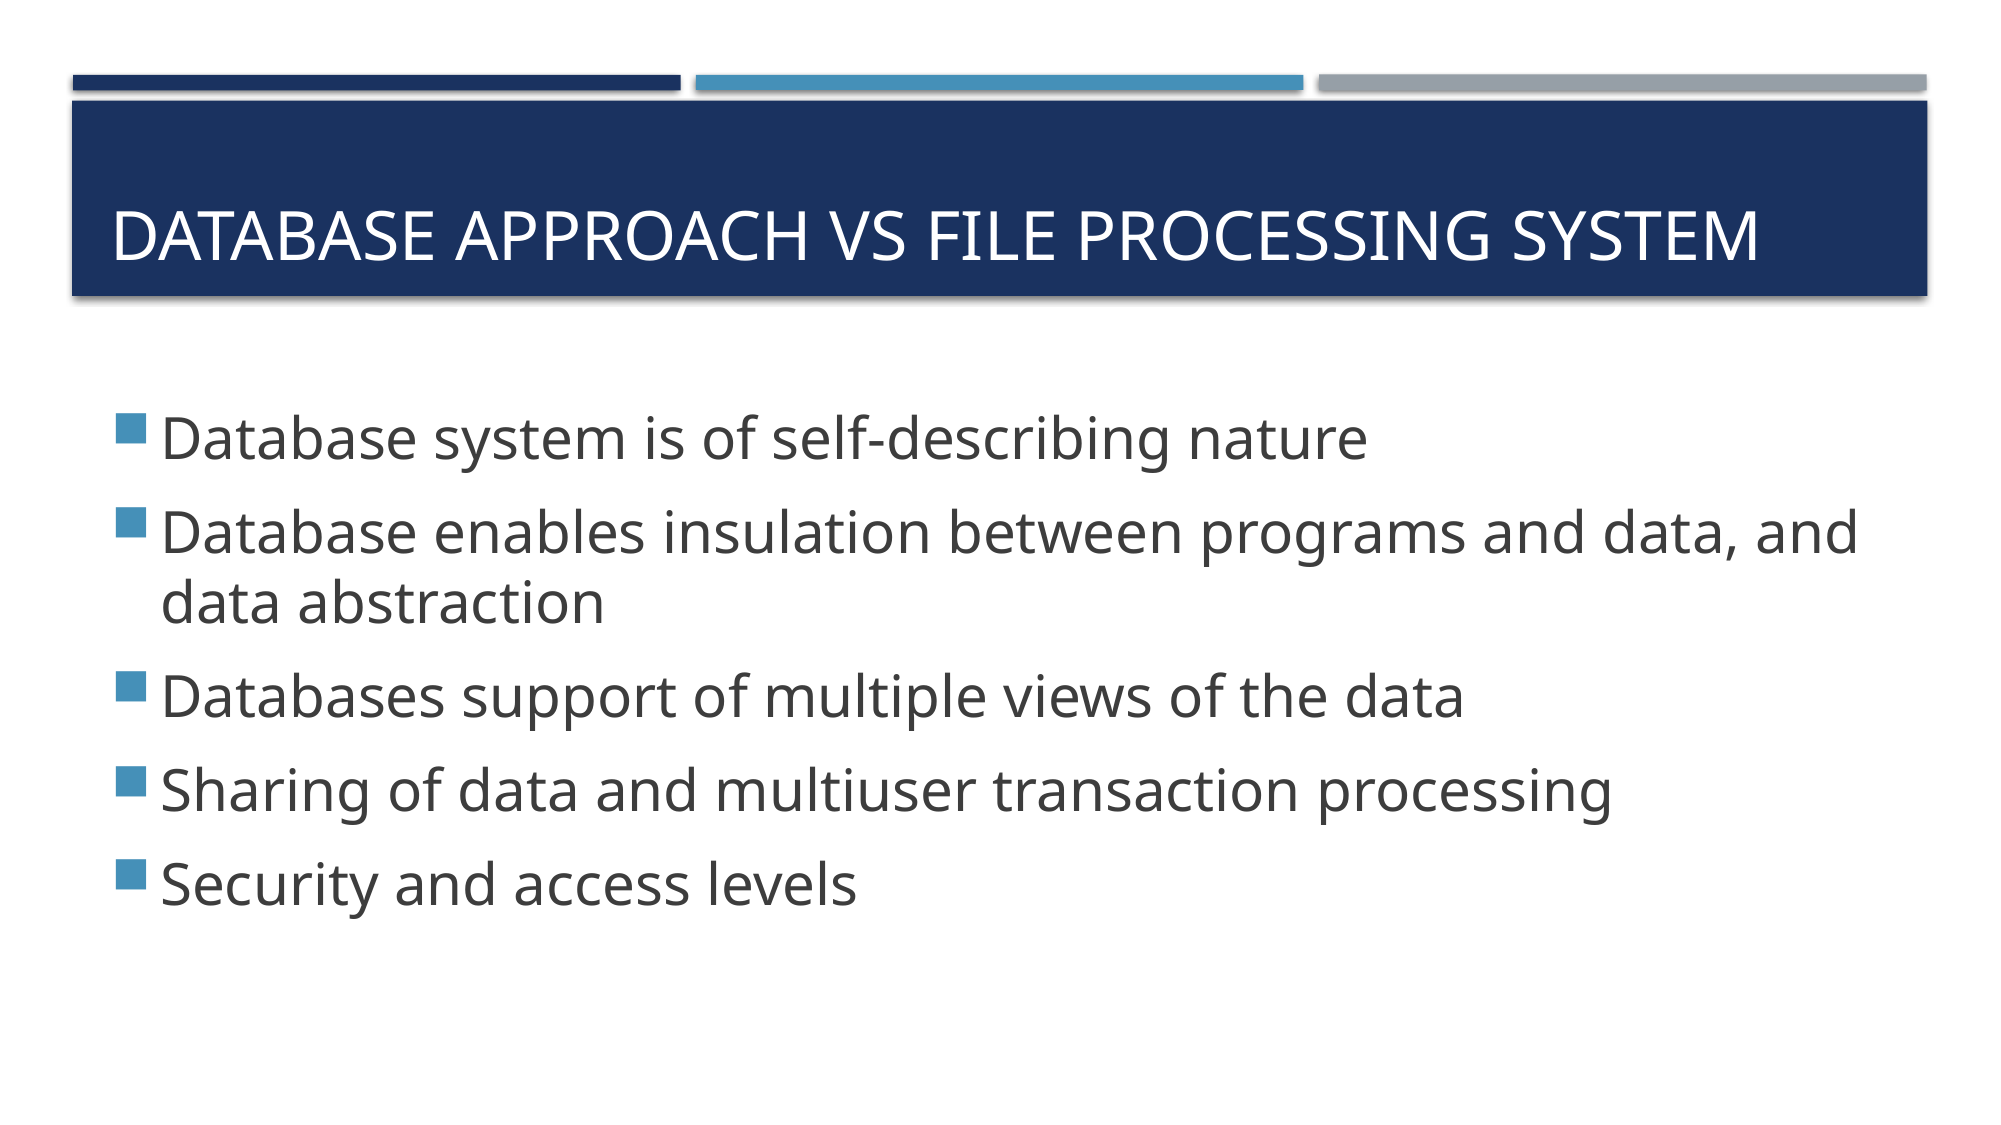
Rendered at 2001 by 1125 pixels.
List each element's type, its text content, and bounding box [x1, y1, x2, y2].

title Database approach vs file processing system [95, 115, 1905, 282]
list Database system is of self-describing nature Database enables insulation between programs and data, and data abstraction Databases support of multiple views of the data Sharing of data and multiuser transaction processing Security and access levels [95, 357, 1905, 962]
